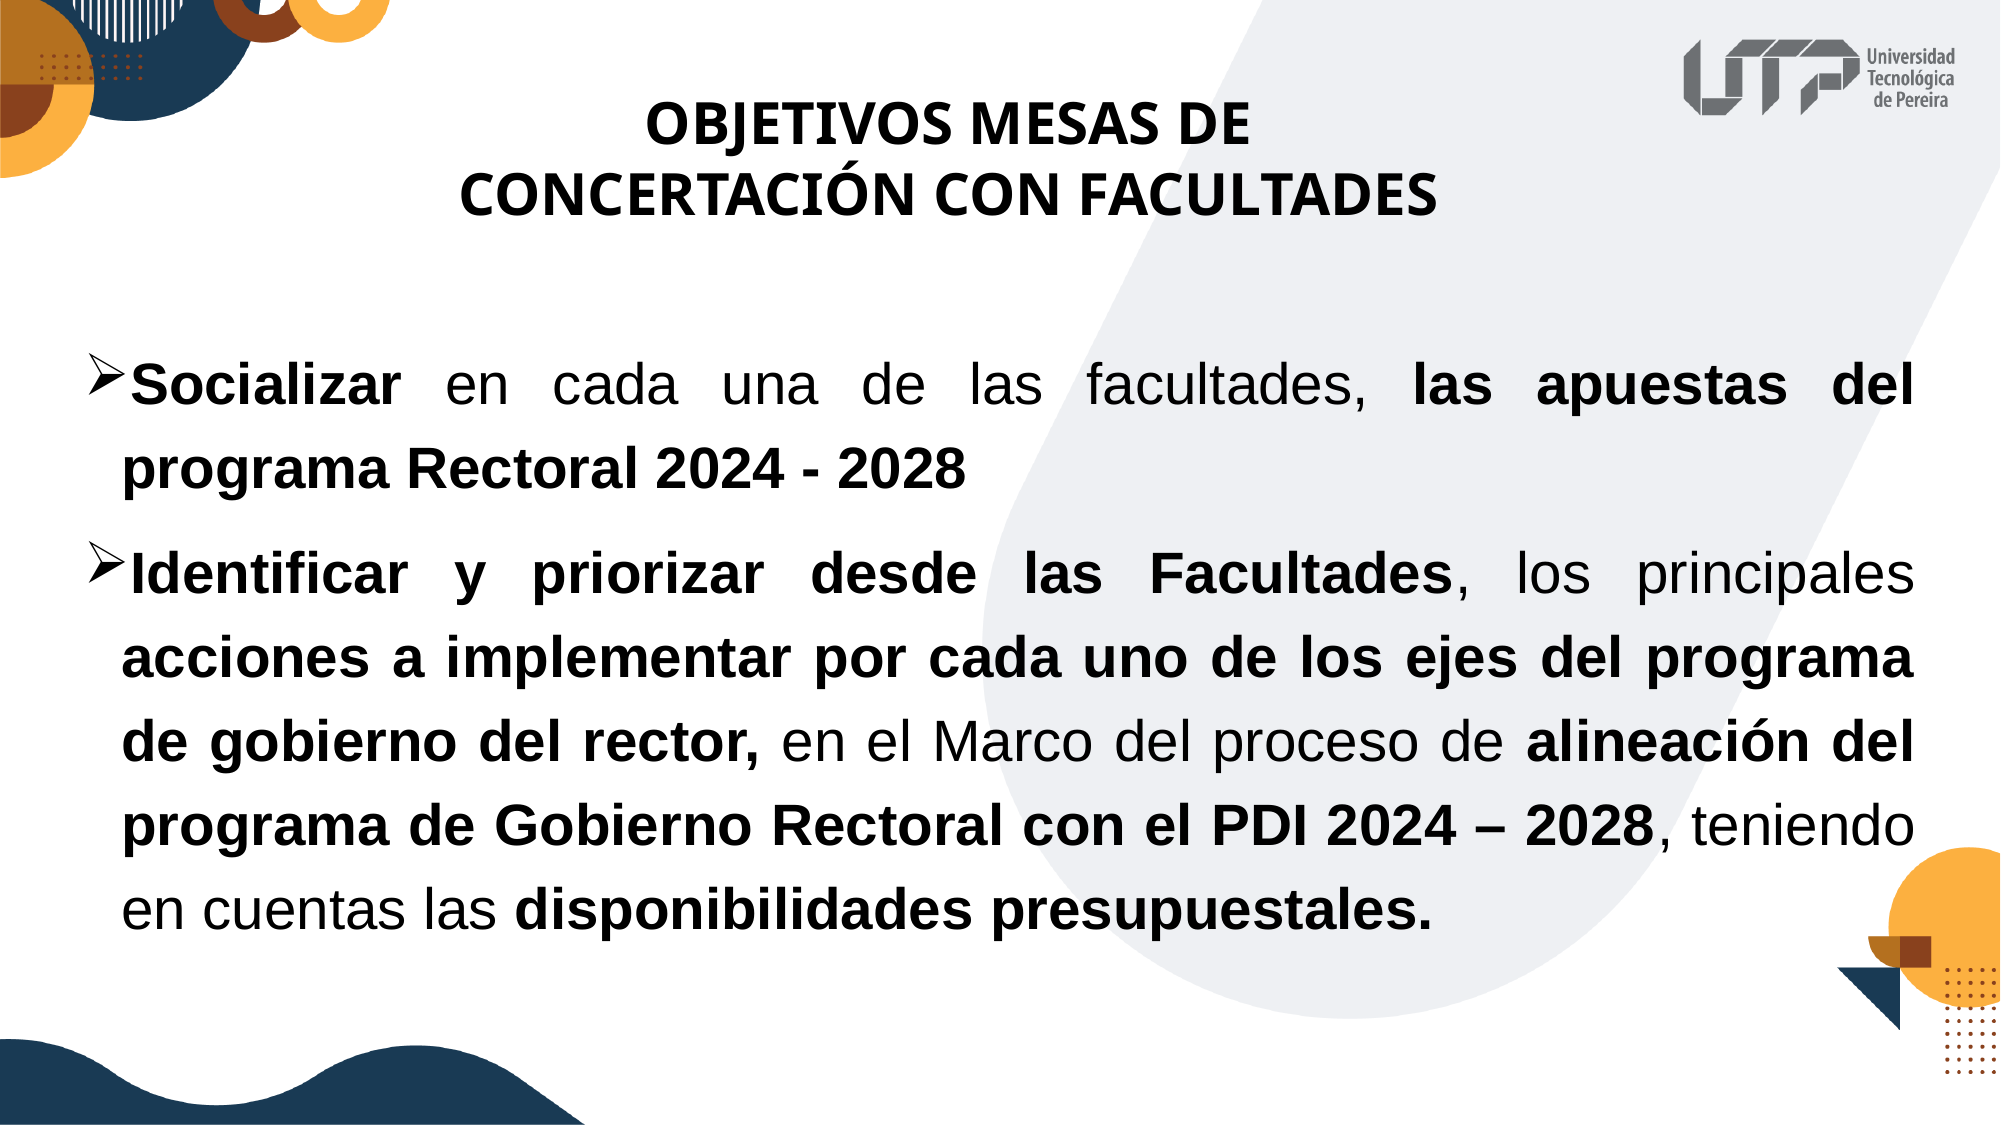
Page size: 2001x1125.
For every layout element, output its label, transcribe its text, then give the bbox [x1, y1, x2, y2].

text_box OBJETIVOS MESAS DE CONCERTACIÓN CON FACULTADES [410, 79, 1487, 234]
list Socializar en cada una de las facultades, las apuestas del programa Rectoral 2024 - 2028 Identificar y priorizar desde las Facultades, los principales acciones a implementar por cada uno de los ejes del programa de gobierno del rector, en el Marco del proceso de alineación del programa de Gobierno Rectoral con el PDI 2024 – 2028, teniendo en cuentas las disponibilidades presupuestales. [68, 324, 1931, 916]
picture [0, 0, 2001, 1125]
